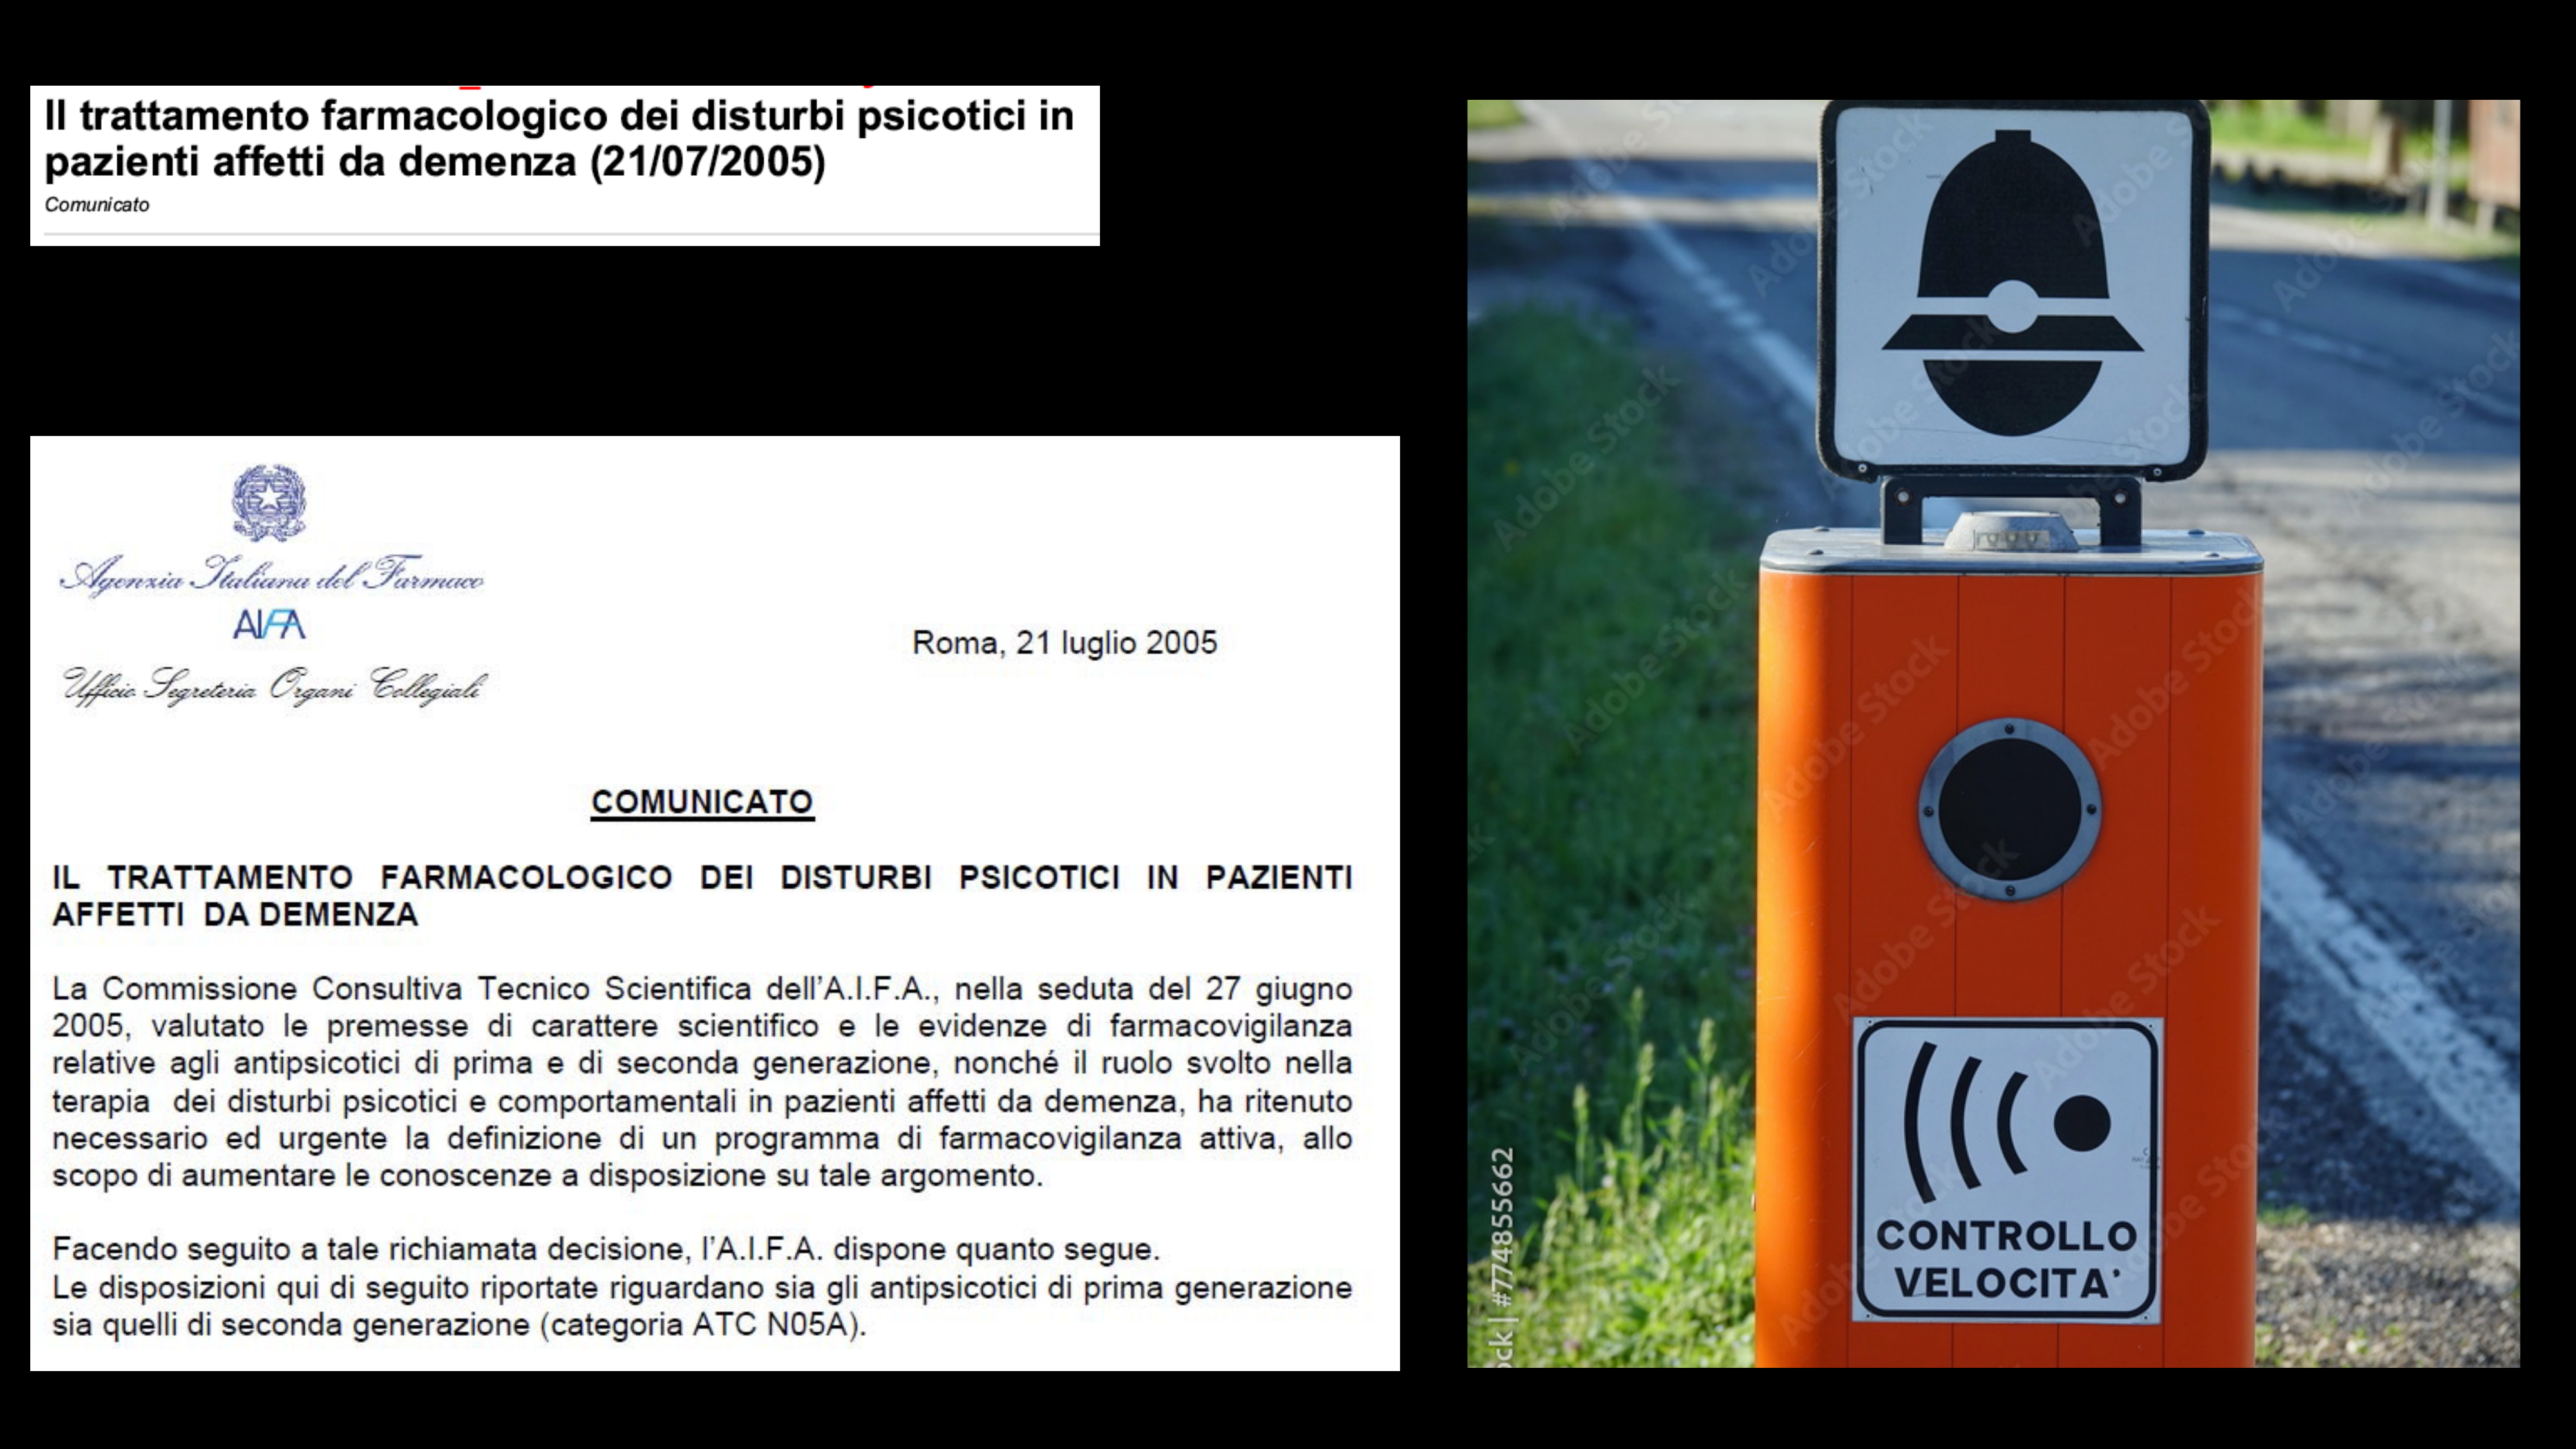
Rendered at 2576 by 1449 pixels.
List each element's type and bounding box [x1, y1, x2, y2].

picture [1467, 99, 2521, 1368]
picture [30, 86, 1100, 247]
picture [30, 436, 1400, 1372]
